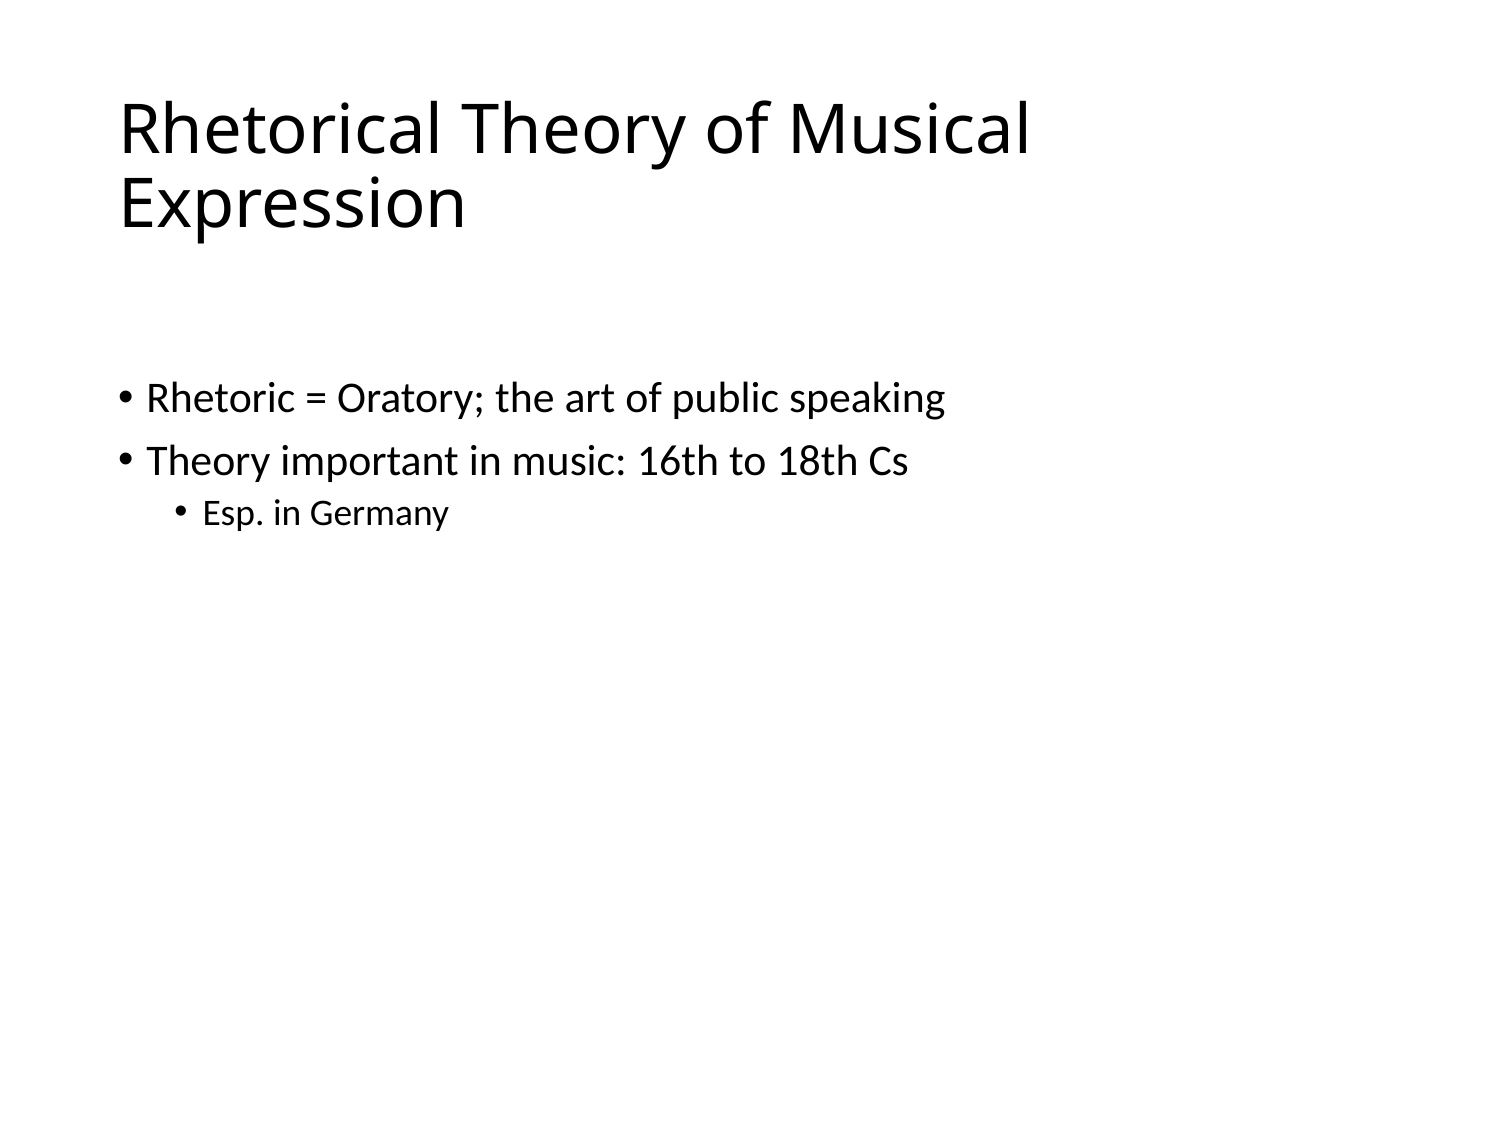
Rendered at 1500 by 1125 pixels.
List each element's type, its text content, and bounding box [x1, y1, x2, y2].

list Rhetoric = Oratory; the art of public speaking Theory important in music: 16th to 18th Cs Esp. in Germany [103, 299, 1397, 1014]
title Rhetorical Theory of Musical Expression [103, 59, 1397, 278]
